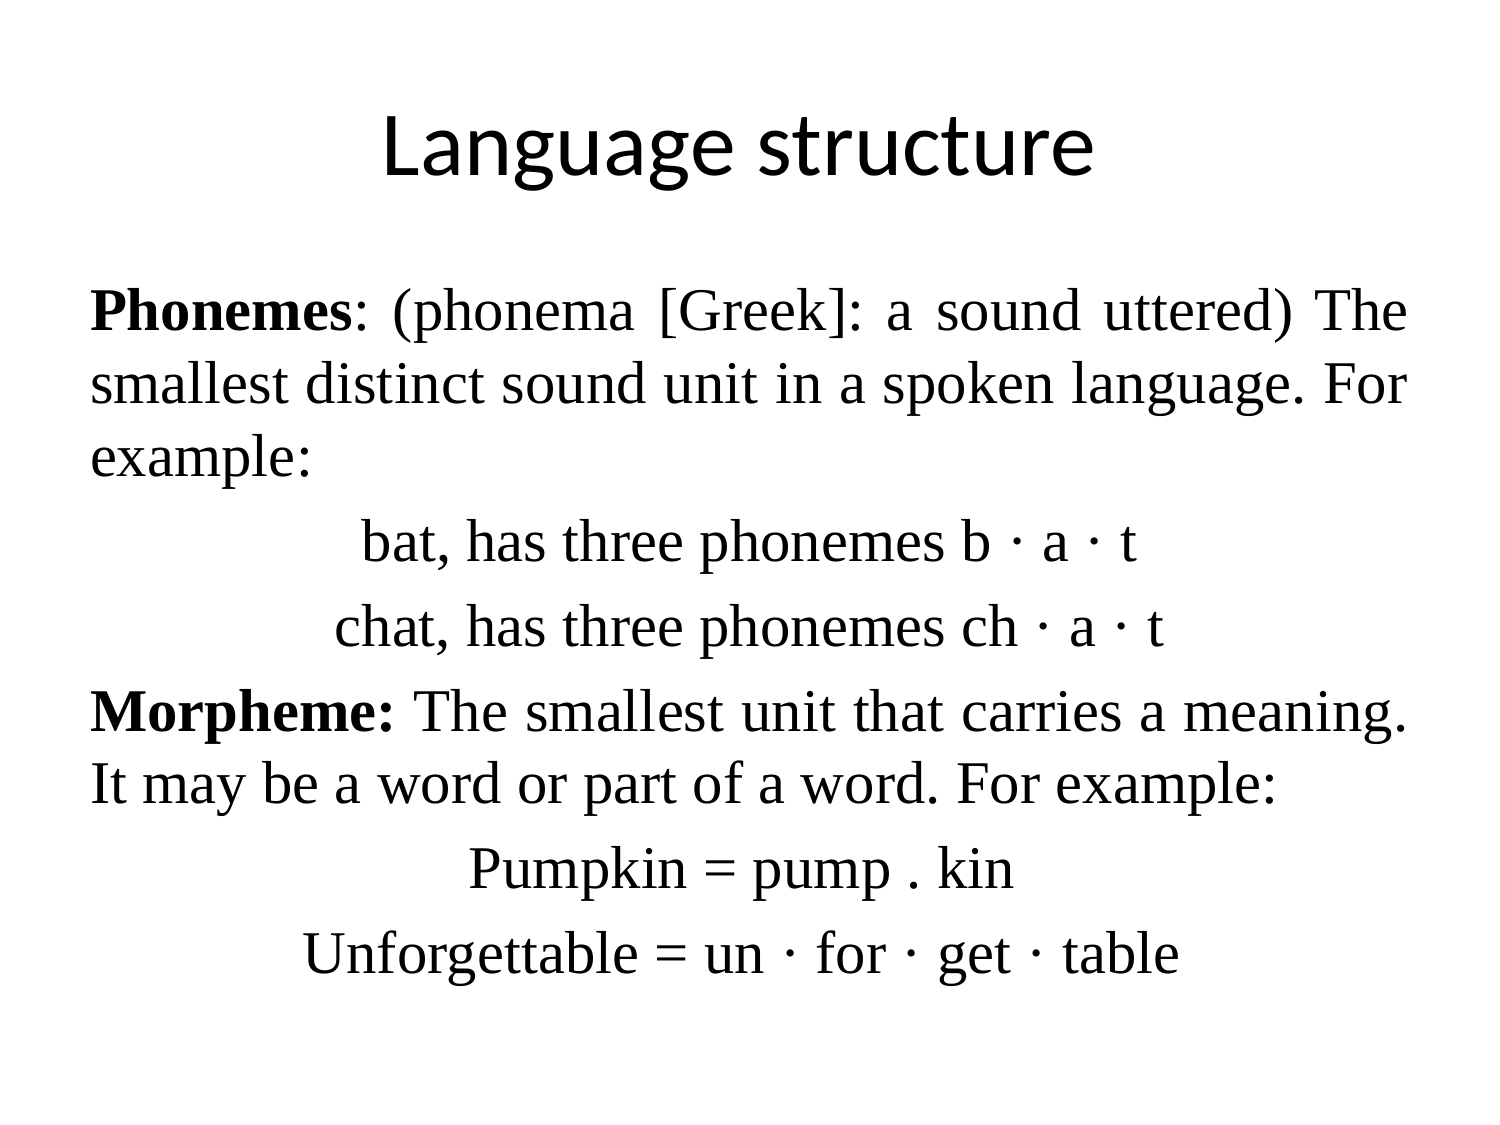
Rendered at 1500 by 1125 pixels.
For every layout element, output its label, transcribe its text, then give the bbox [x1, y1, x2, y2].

list Phonemes: (phonema [Greek]: a sound uttered) The smallest distinct sound unit in a spoken language. For example: bat, has three phonemes b · a · t chat, has three phonemes ch · a · t Morpheme: The smallest unit that carries a meaning. It may be a word or part of a word. For example: Pumpkin = pump . kin Unforgettable = un · for · get · table [75, 262, 1425, 1005]
title Language structure [75, 45, 1425, 233]
